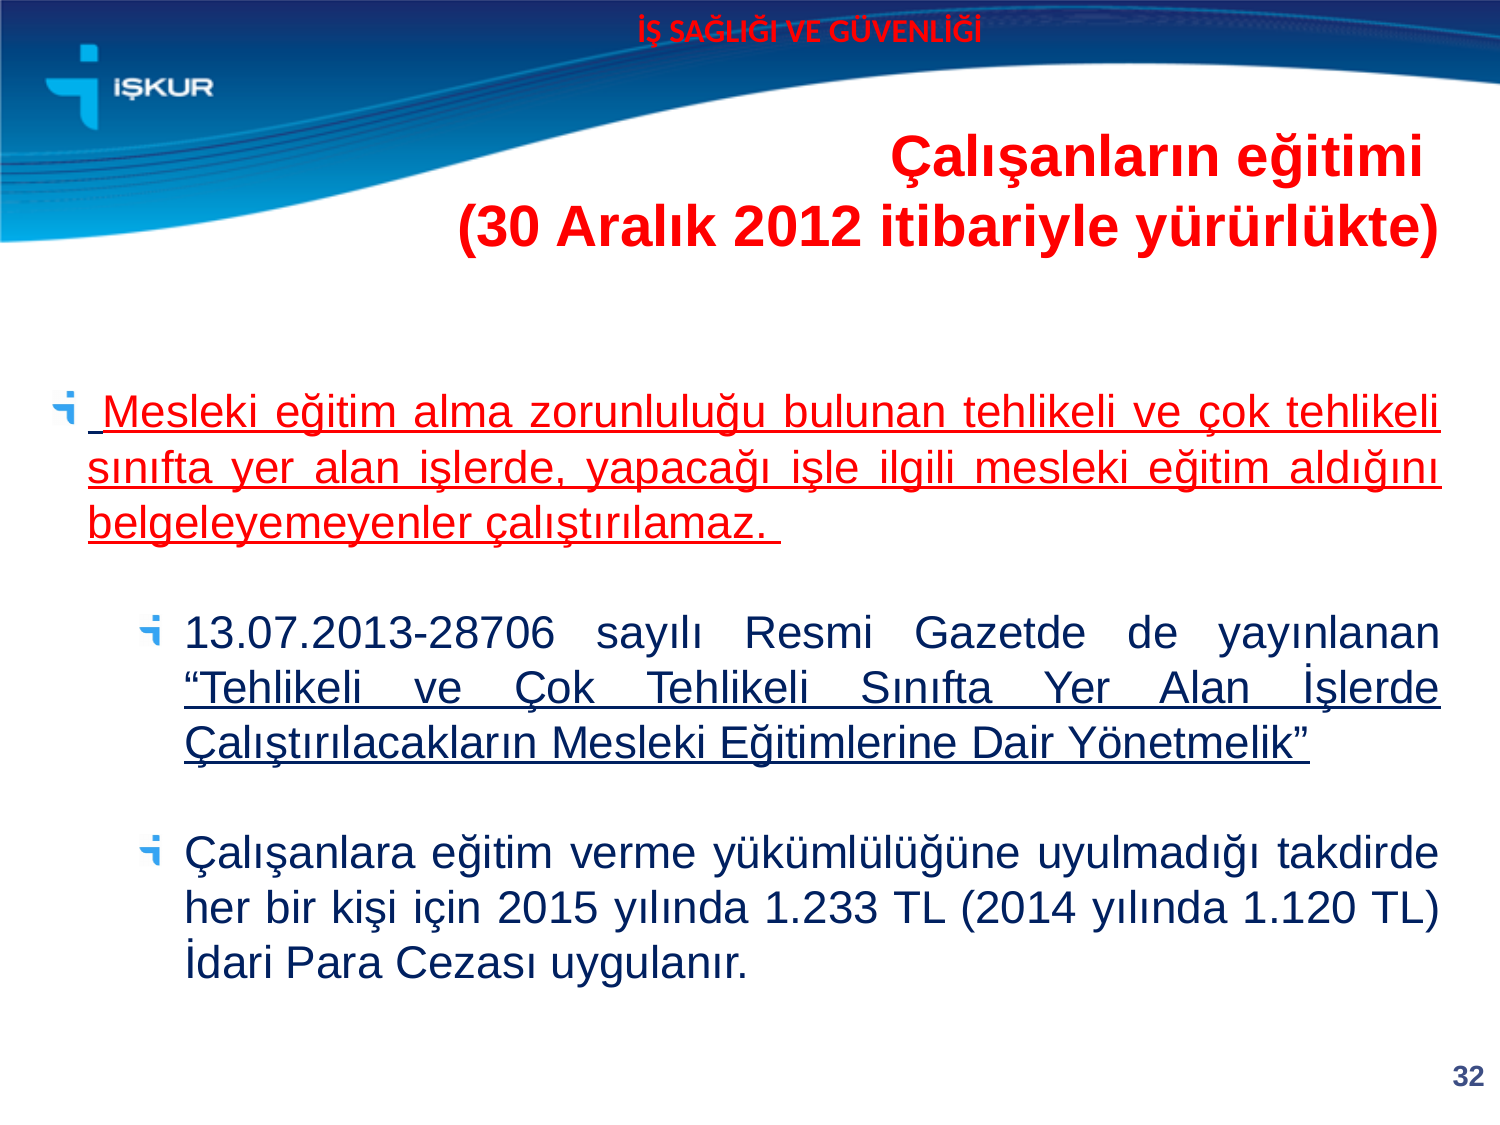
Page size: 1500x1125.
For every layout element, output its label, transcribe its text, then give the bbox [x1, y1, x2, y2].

picture [139, 834, 163, 867]
picture [139, 614, 163, 647]
text_box Çalışanların eğitimi (30 Aralık 2012 itibariyle yürürlükte) Mesleki eğitim alma zorunluluğu bulunan tehlikeli ve çok tehlikeli sınıfta yer alan işlerde, yapacağı işle ilgili mesleki eğitim aldığını belgeleyemeyenler çalıştırılamaz. 13.07.2013-28706 sayılı Resmi Gazetde de yayınlanan “Tehlikeli ve Çok Tehlikeli Sınıfta Yer Alan İşlerde Çalıştırılacakların Mesleki Eğitimlerine Dair Yönetmelik” Çalışanlara eğitim verme yükümlülüğüne uyulmadığı takdirde her bir kişi için 2015 yılında 1.233 TL (2014 yılında 1.120 TL) İdari Para Cezası uygulanır. [43, 109, 1450, 1125]
text_box İŞ SAĞLIĞI VE GÜVENLİĞİ [241, 1, 1365, 58]
picture [0, 0, 1500, 1125]
picture [52, 390, 78, 426]
slide_number 32 [1414, 1049, 1500, 1125]
